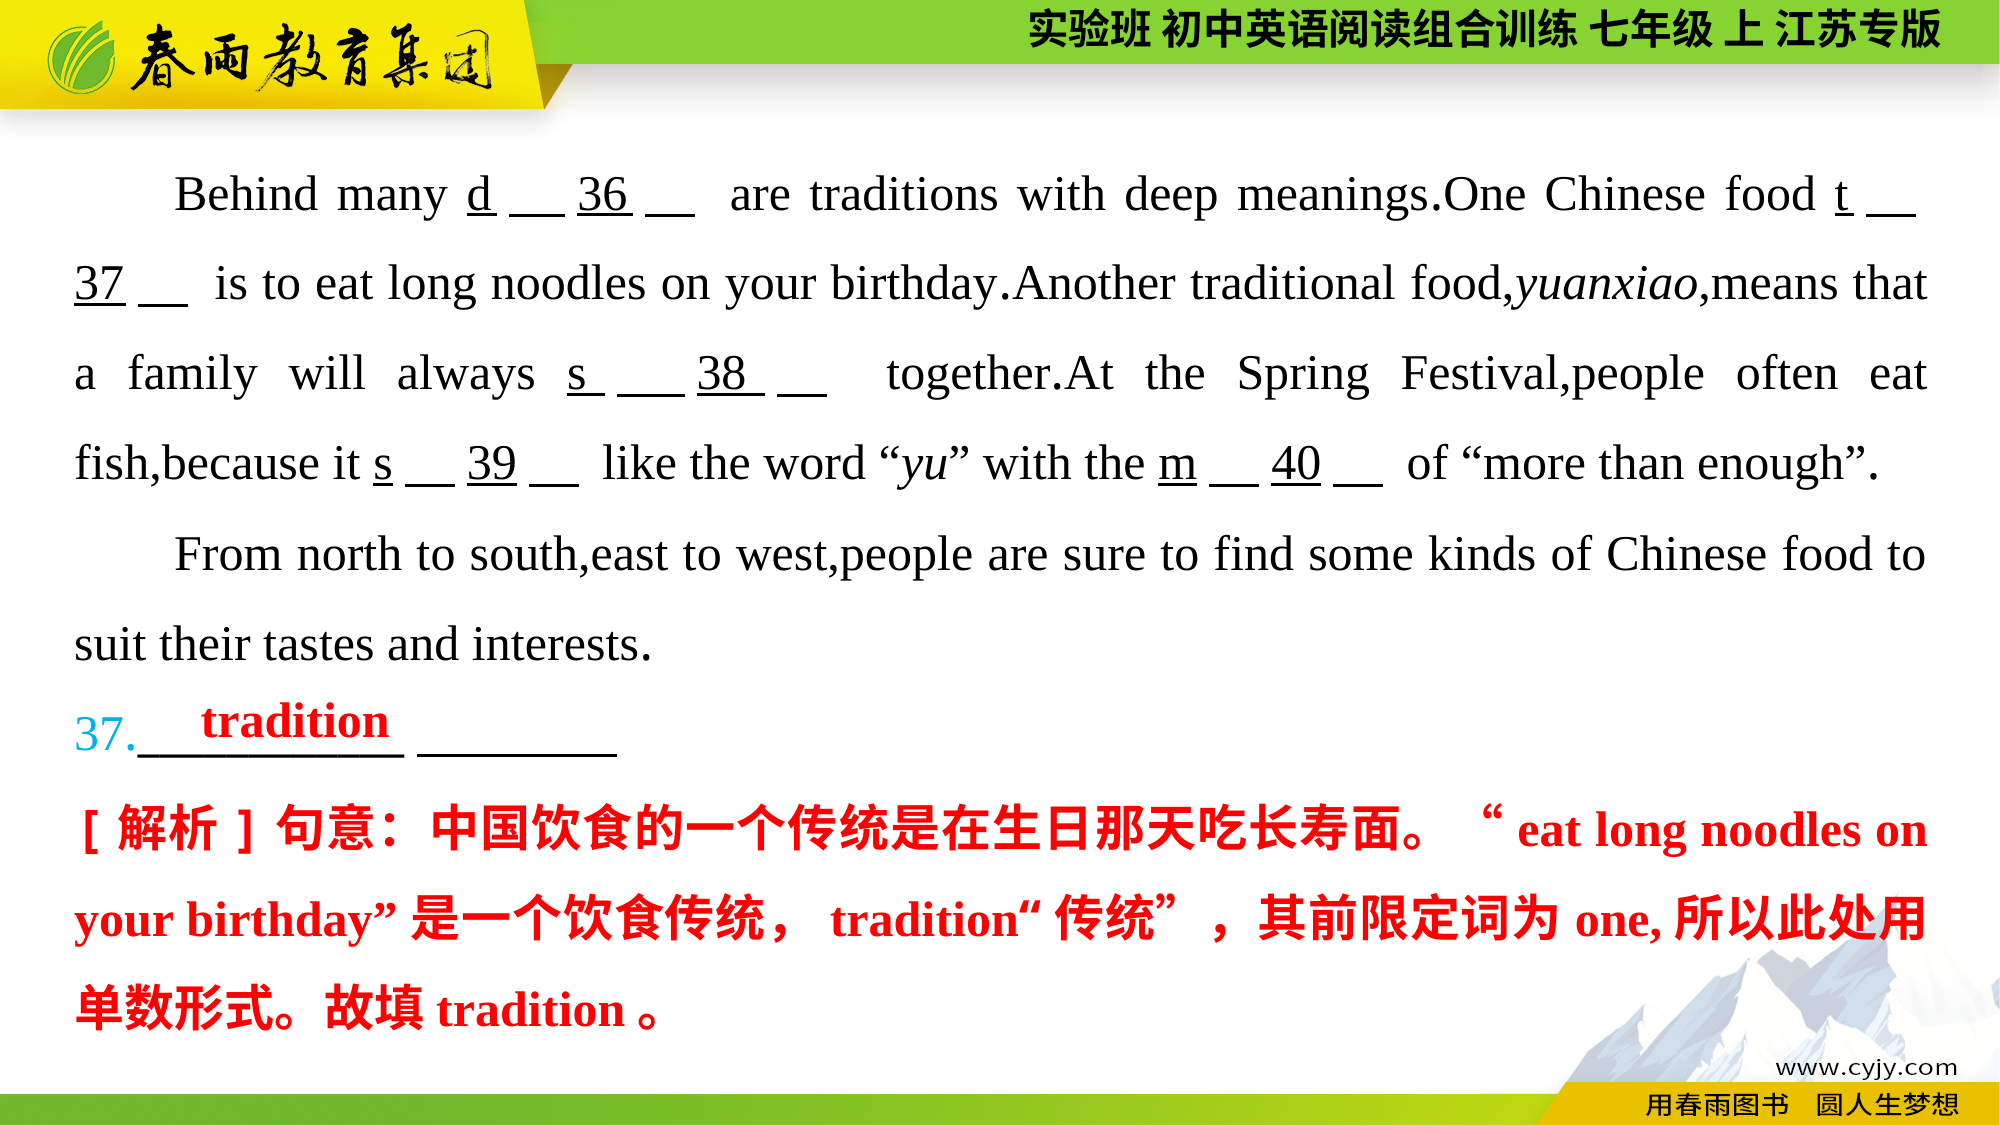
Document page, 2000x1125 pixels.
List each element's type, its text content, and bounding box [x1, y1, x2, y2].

text_box [解析]句意：中国饮食的一个传统是在生日那天吃长寿面。“eat long noodles on your birthday”是一个饮食传统，tradition“传统”，其前限定词为one,所以此处用单数形式。故填tradition。 [59, 758, 1944, 1044]
text_box tradition [185, 680, 405, 756]
picture [0, 0, 2000, 1125]
list Behind many d 36 are traditions with deep meanings.One Chinese food t 37 is to eat long noodles on your birthday.Another traditional food,yuanxiao,means that a family will always s 38 together.At the Spring Festival,people often eat fish,because it s 39 like the word “yu” with the m 40 of “more than enough”. From north to south,east to west,people are sure to find some kinds of Chinese food to suit their tastes and interests. 37.____________ [59, 122, 1944, 758]
